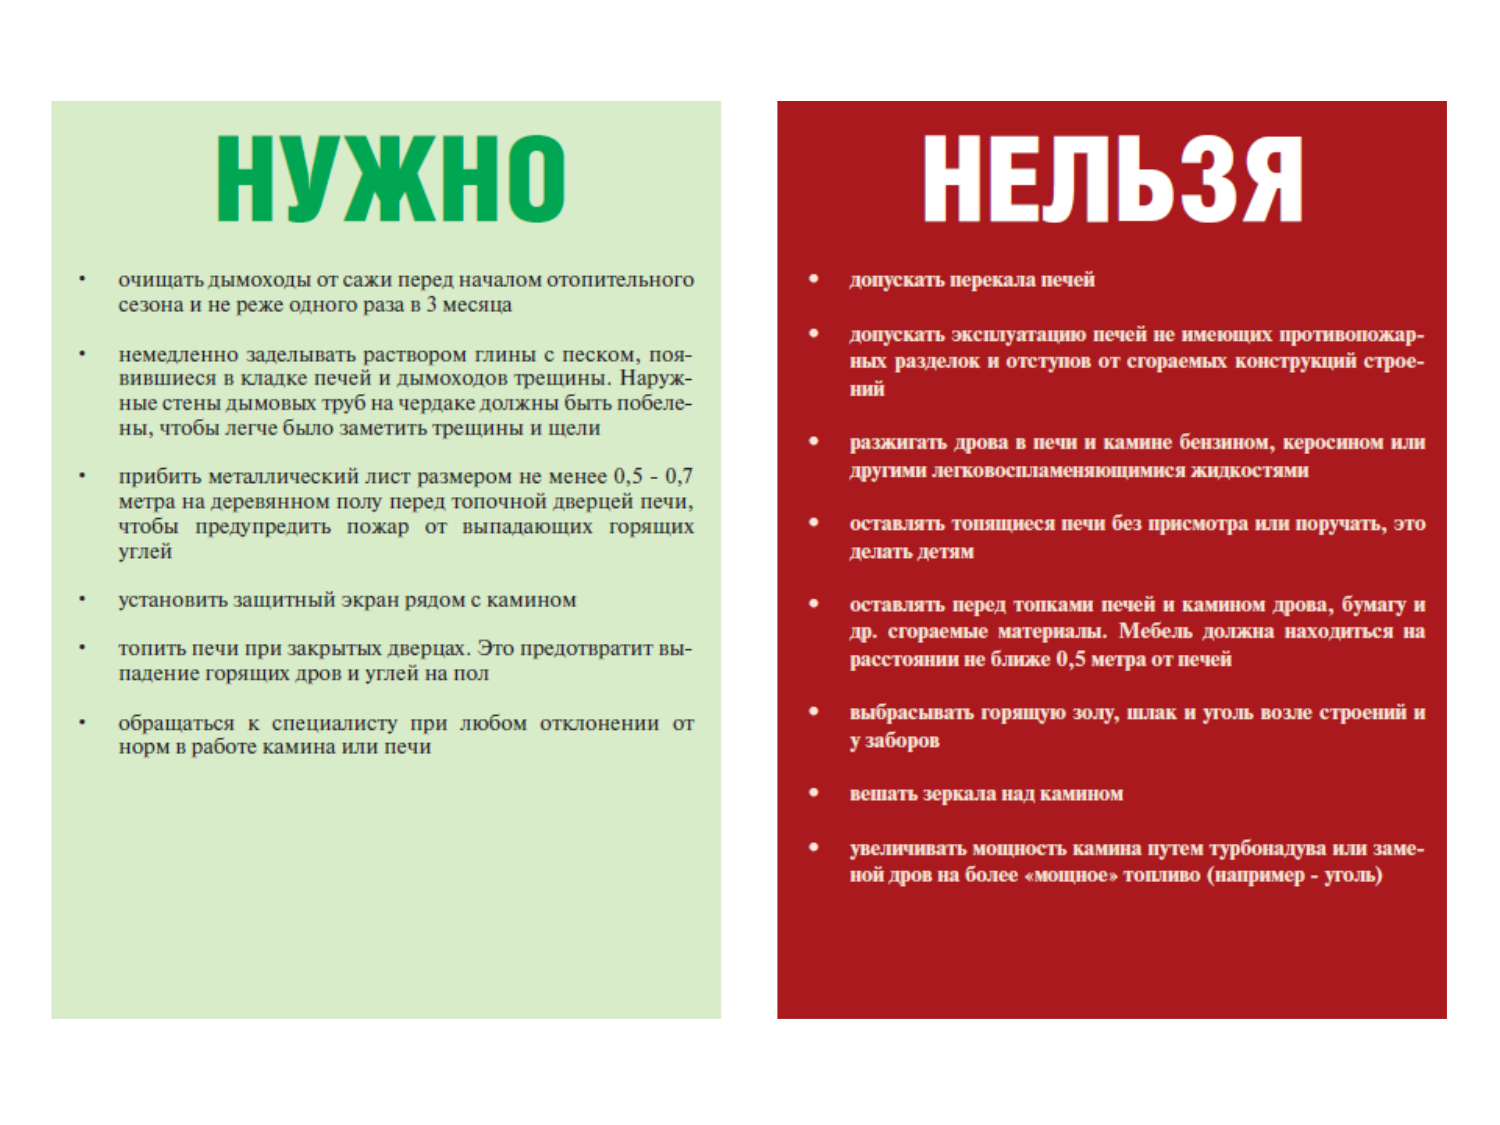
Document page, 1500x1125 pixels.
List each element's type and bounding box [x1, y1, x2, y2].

picture [49, 101, 1448, 1019]
